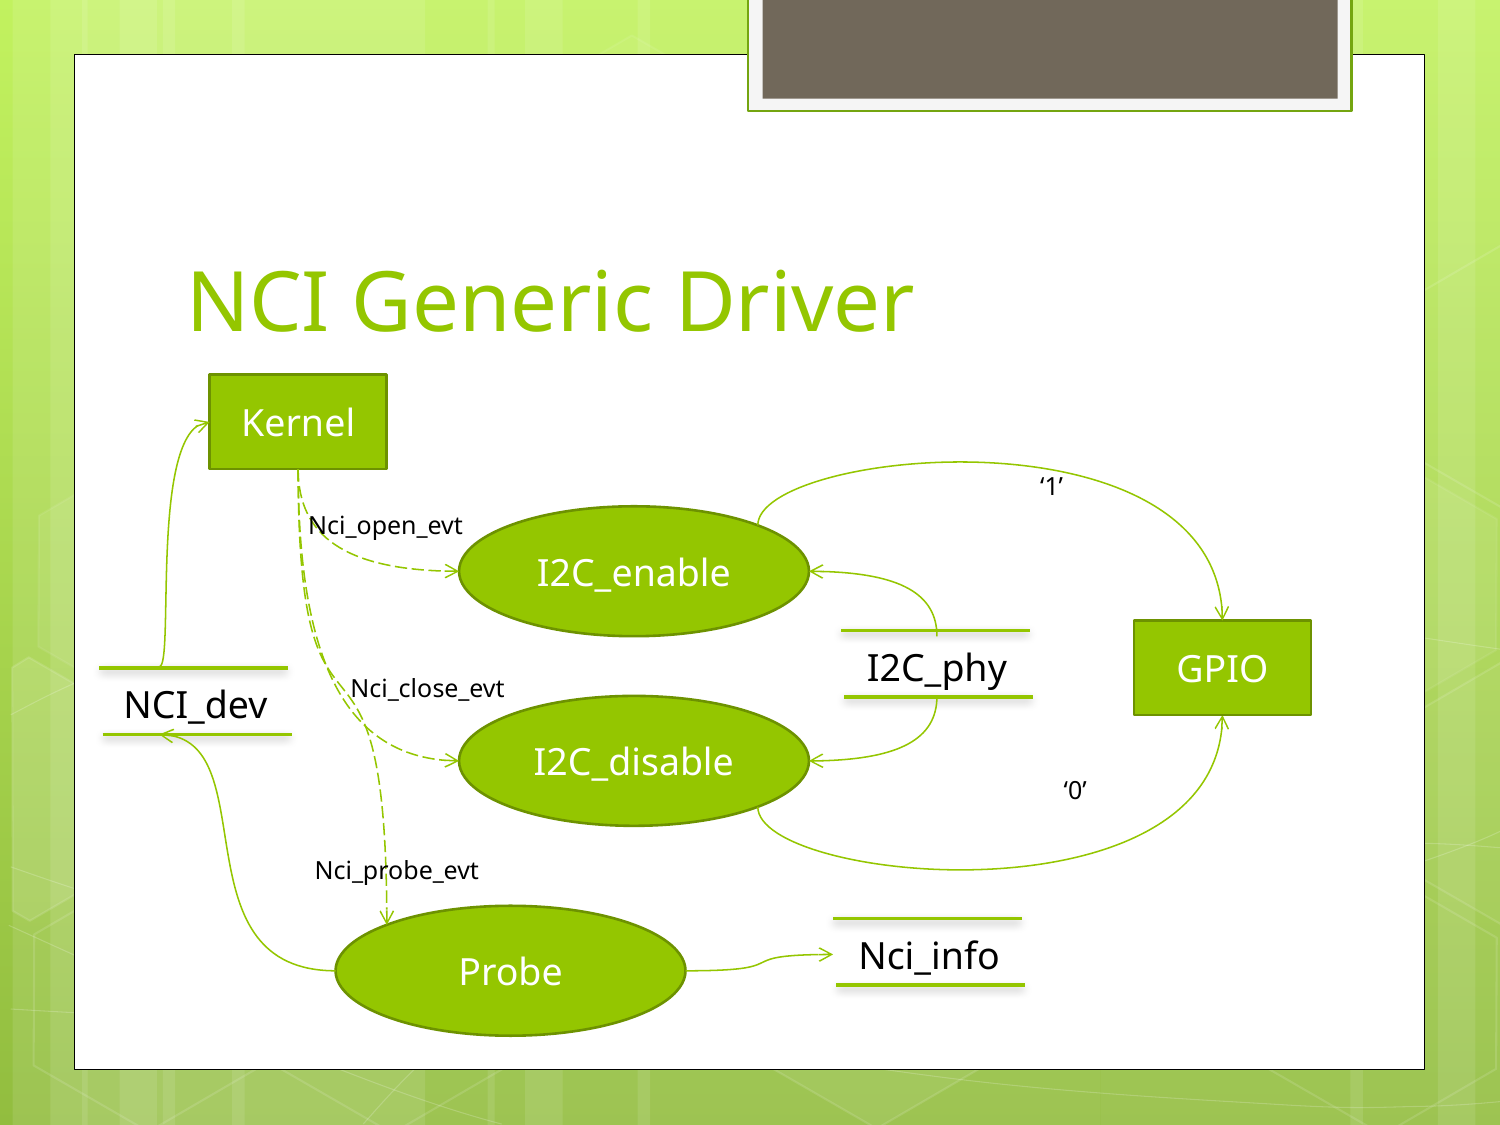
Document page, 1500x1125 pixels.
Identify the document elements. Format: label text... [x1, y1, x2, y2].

text_box Probe [335, 904, 686, 1038]
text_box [114, 652, 571, 742]
text_box Nci_probe_evt [340, 846, 511, 892]
text_box GPIO [1133, 619, 1312, 716]
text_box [61, 518, 308, 570]
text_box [942, 340, 1038, 806]
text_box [840, 676, 906, 794]
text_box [832, 918, 1026, 986]
text_box I2C_enable [504, 504, 811, 638]
text_box ‘0’ [1048, 767, 1136, 813]
text_box Kernel [208, 373, 388, 470]
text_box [840, 539, 906, 669]
text_box Nci_open_evt [293, 502, 321, 532]
title NCI Generic Driver [171, 168, 1324, 357]
text_box Nci_open_evt [435, 502, 504, 532]
text_box I2C_disable [457, 694, 811, 828]
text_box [159, 734, 336, 972]
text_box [327, 439, 430, 532]
text_box ‘1’ [1042, 463, 1112, 508]
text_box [232, 534, 525, 650]
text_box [99, 667, 108, 735]
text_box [685, 954, 834, 972]
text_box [909, 630, 936, 698]
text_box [944, 813, 1037, 994]
